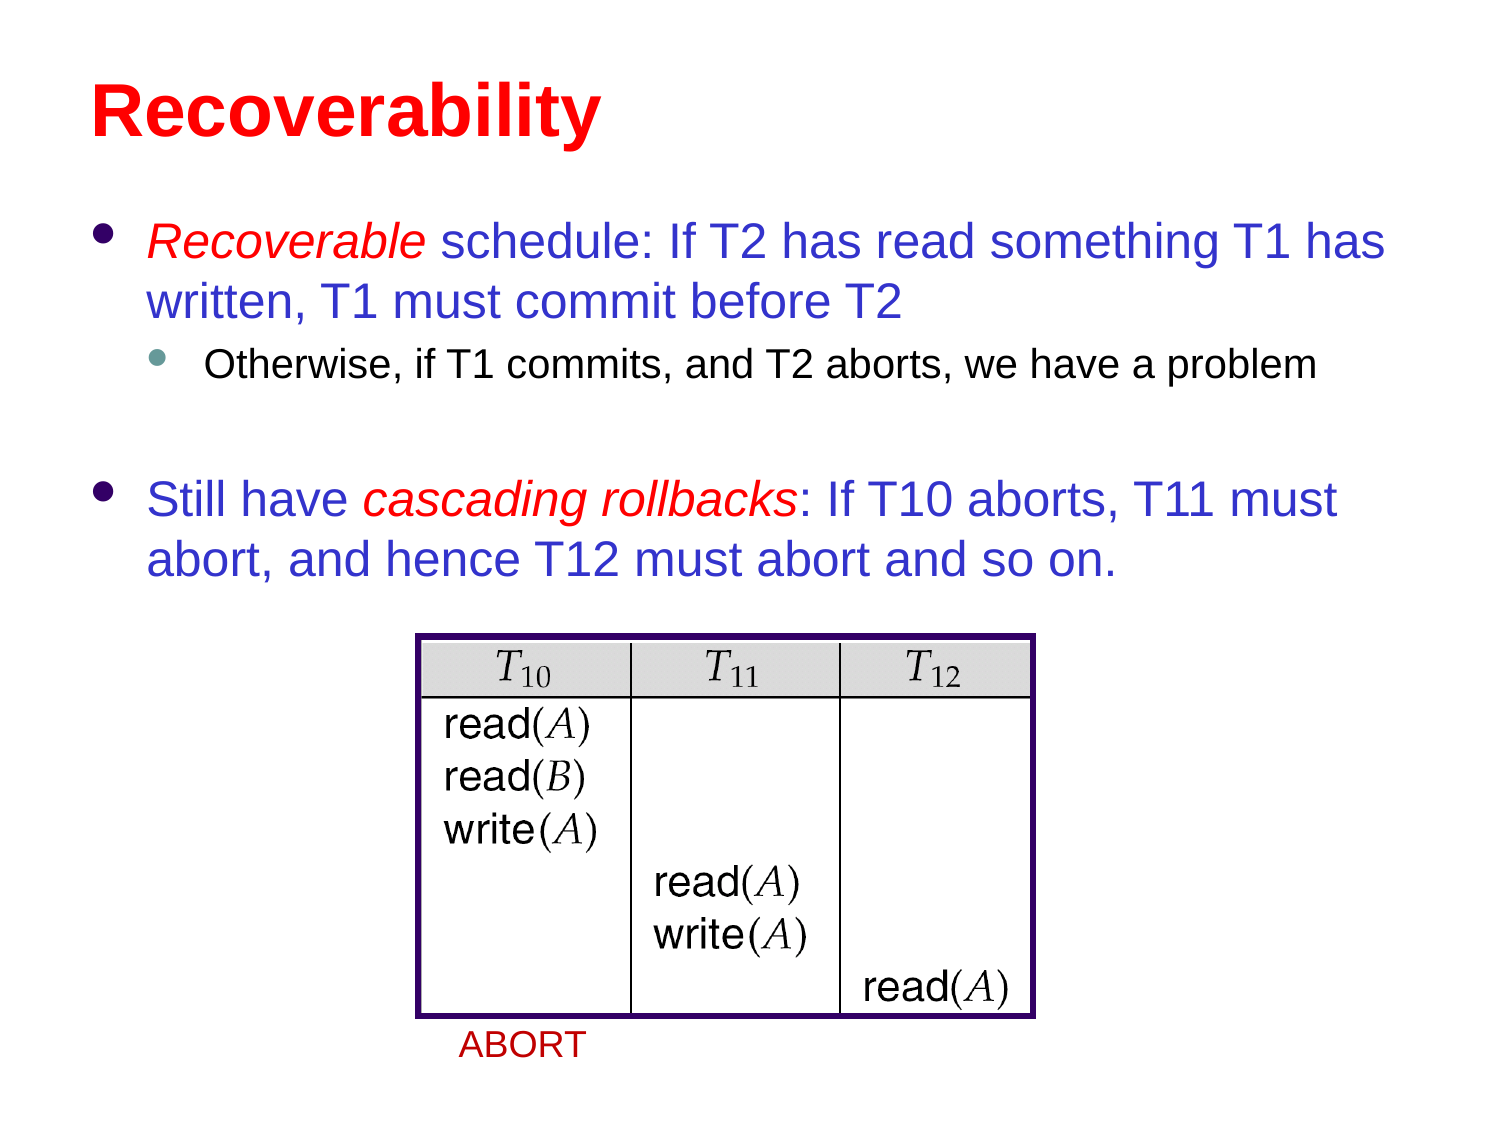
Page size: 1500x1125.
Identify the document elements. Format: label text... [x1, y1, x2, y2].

text_box ABORT [443, 1023, 603, 1073]
list Recoverable schedule: If T2 has read something T1 has written, T1 must commit before T2 Otherwise, if T1 commits, and T2 aborts, we have a problem Still have cascading rollbacks: If T10 aborts, T11 must abort, and hence T12 must abort and so on. [74, 200, 1426, 863]
picture [421, 639, 1031, 1014]
title Recoverability [74, 19, 1313, 160]
